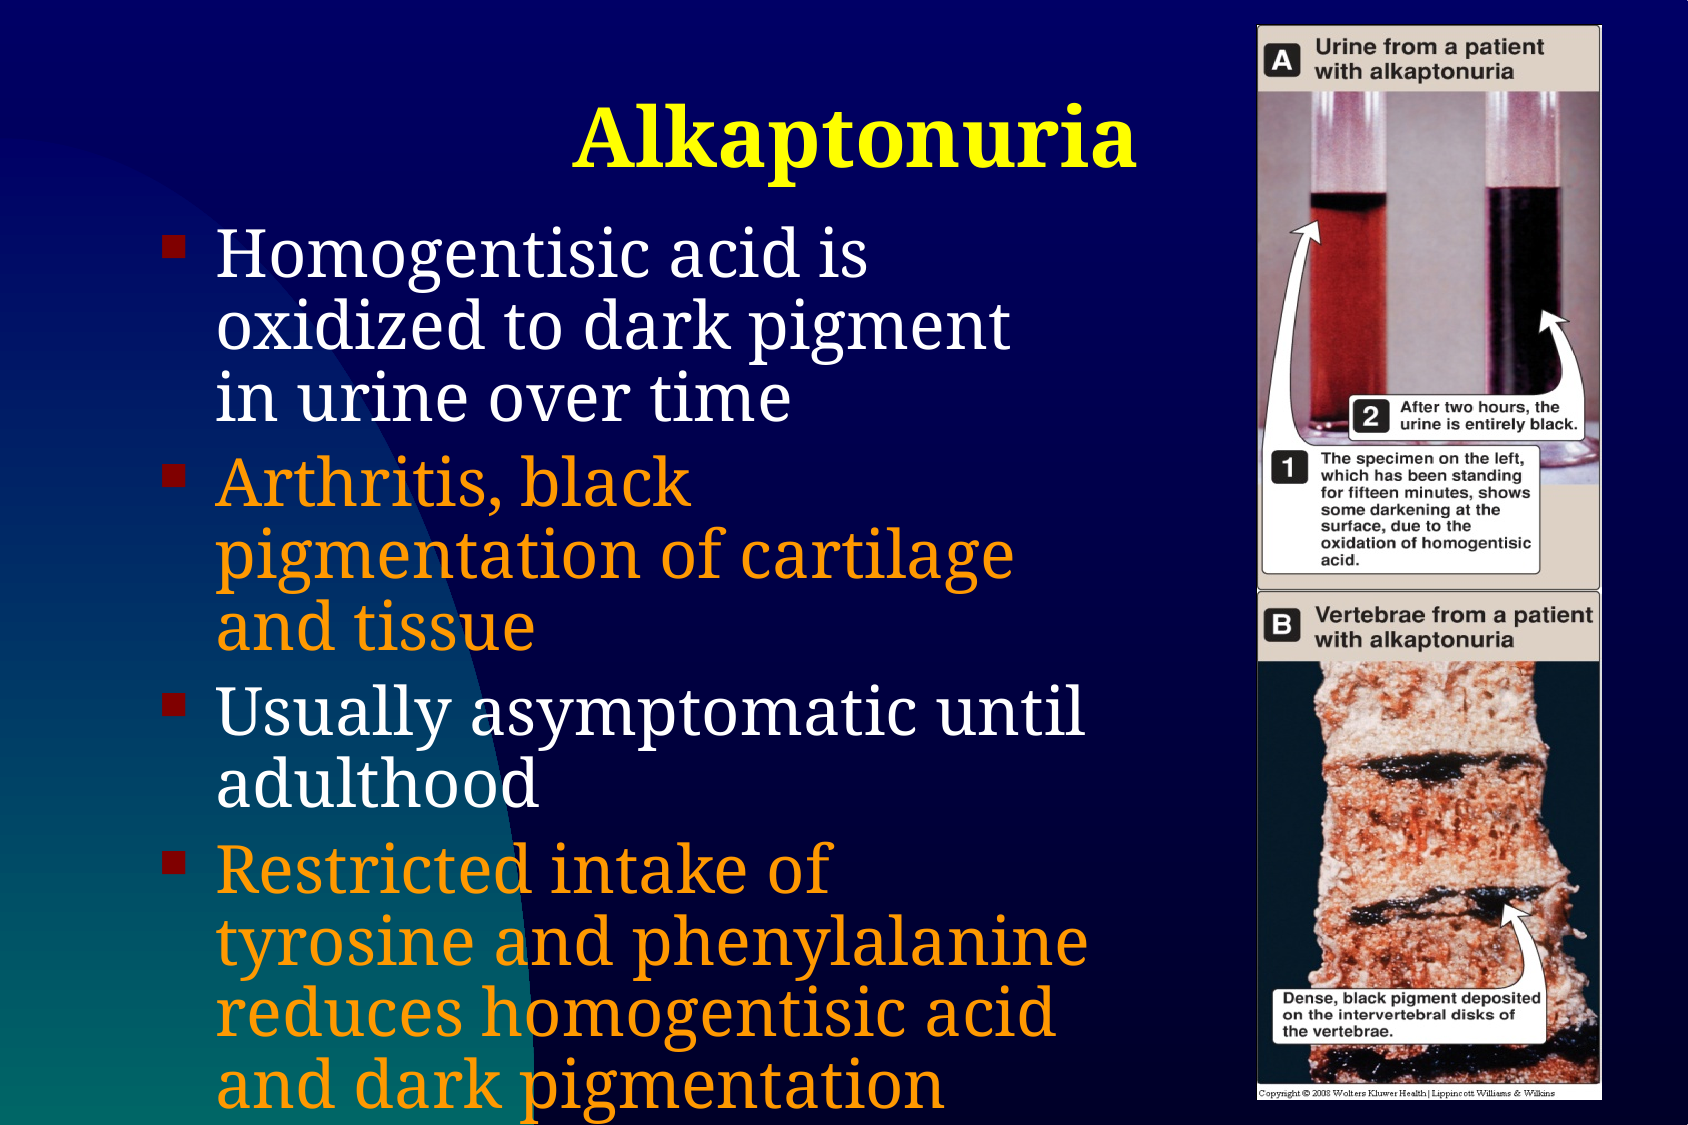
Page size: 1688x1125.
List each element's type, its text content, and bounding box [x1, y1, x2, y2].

title Alkaptonuria [181, 87, 1250, 205]
list Homogentisic acid is oxidized to dark pigment in urine over time Arthritis, black pigmentation of cartilage and tissue Usually asymptomatic until adulthood Restricted intake of tyrosine and phenylalanine reduces homogentisic acid and dark pigmentation [143, 212, 1107, 900]
picture [219, 922, 236, 931]
picture [1255, 24, 1602, 1101]
picture [384, 915, 390, 922]
